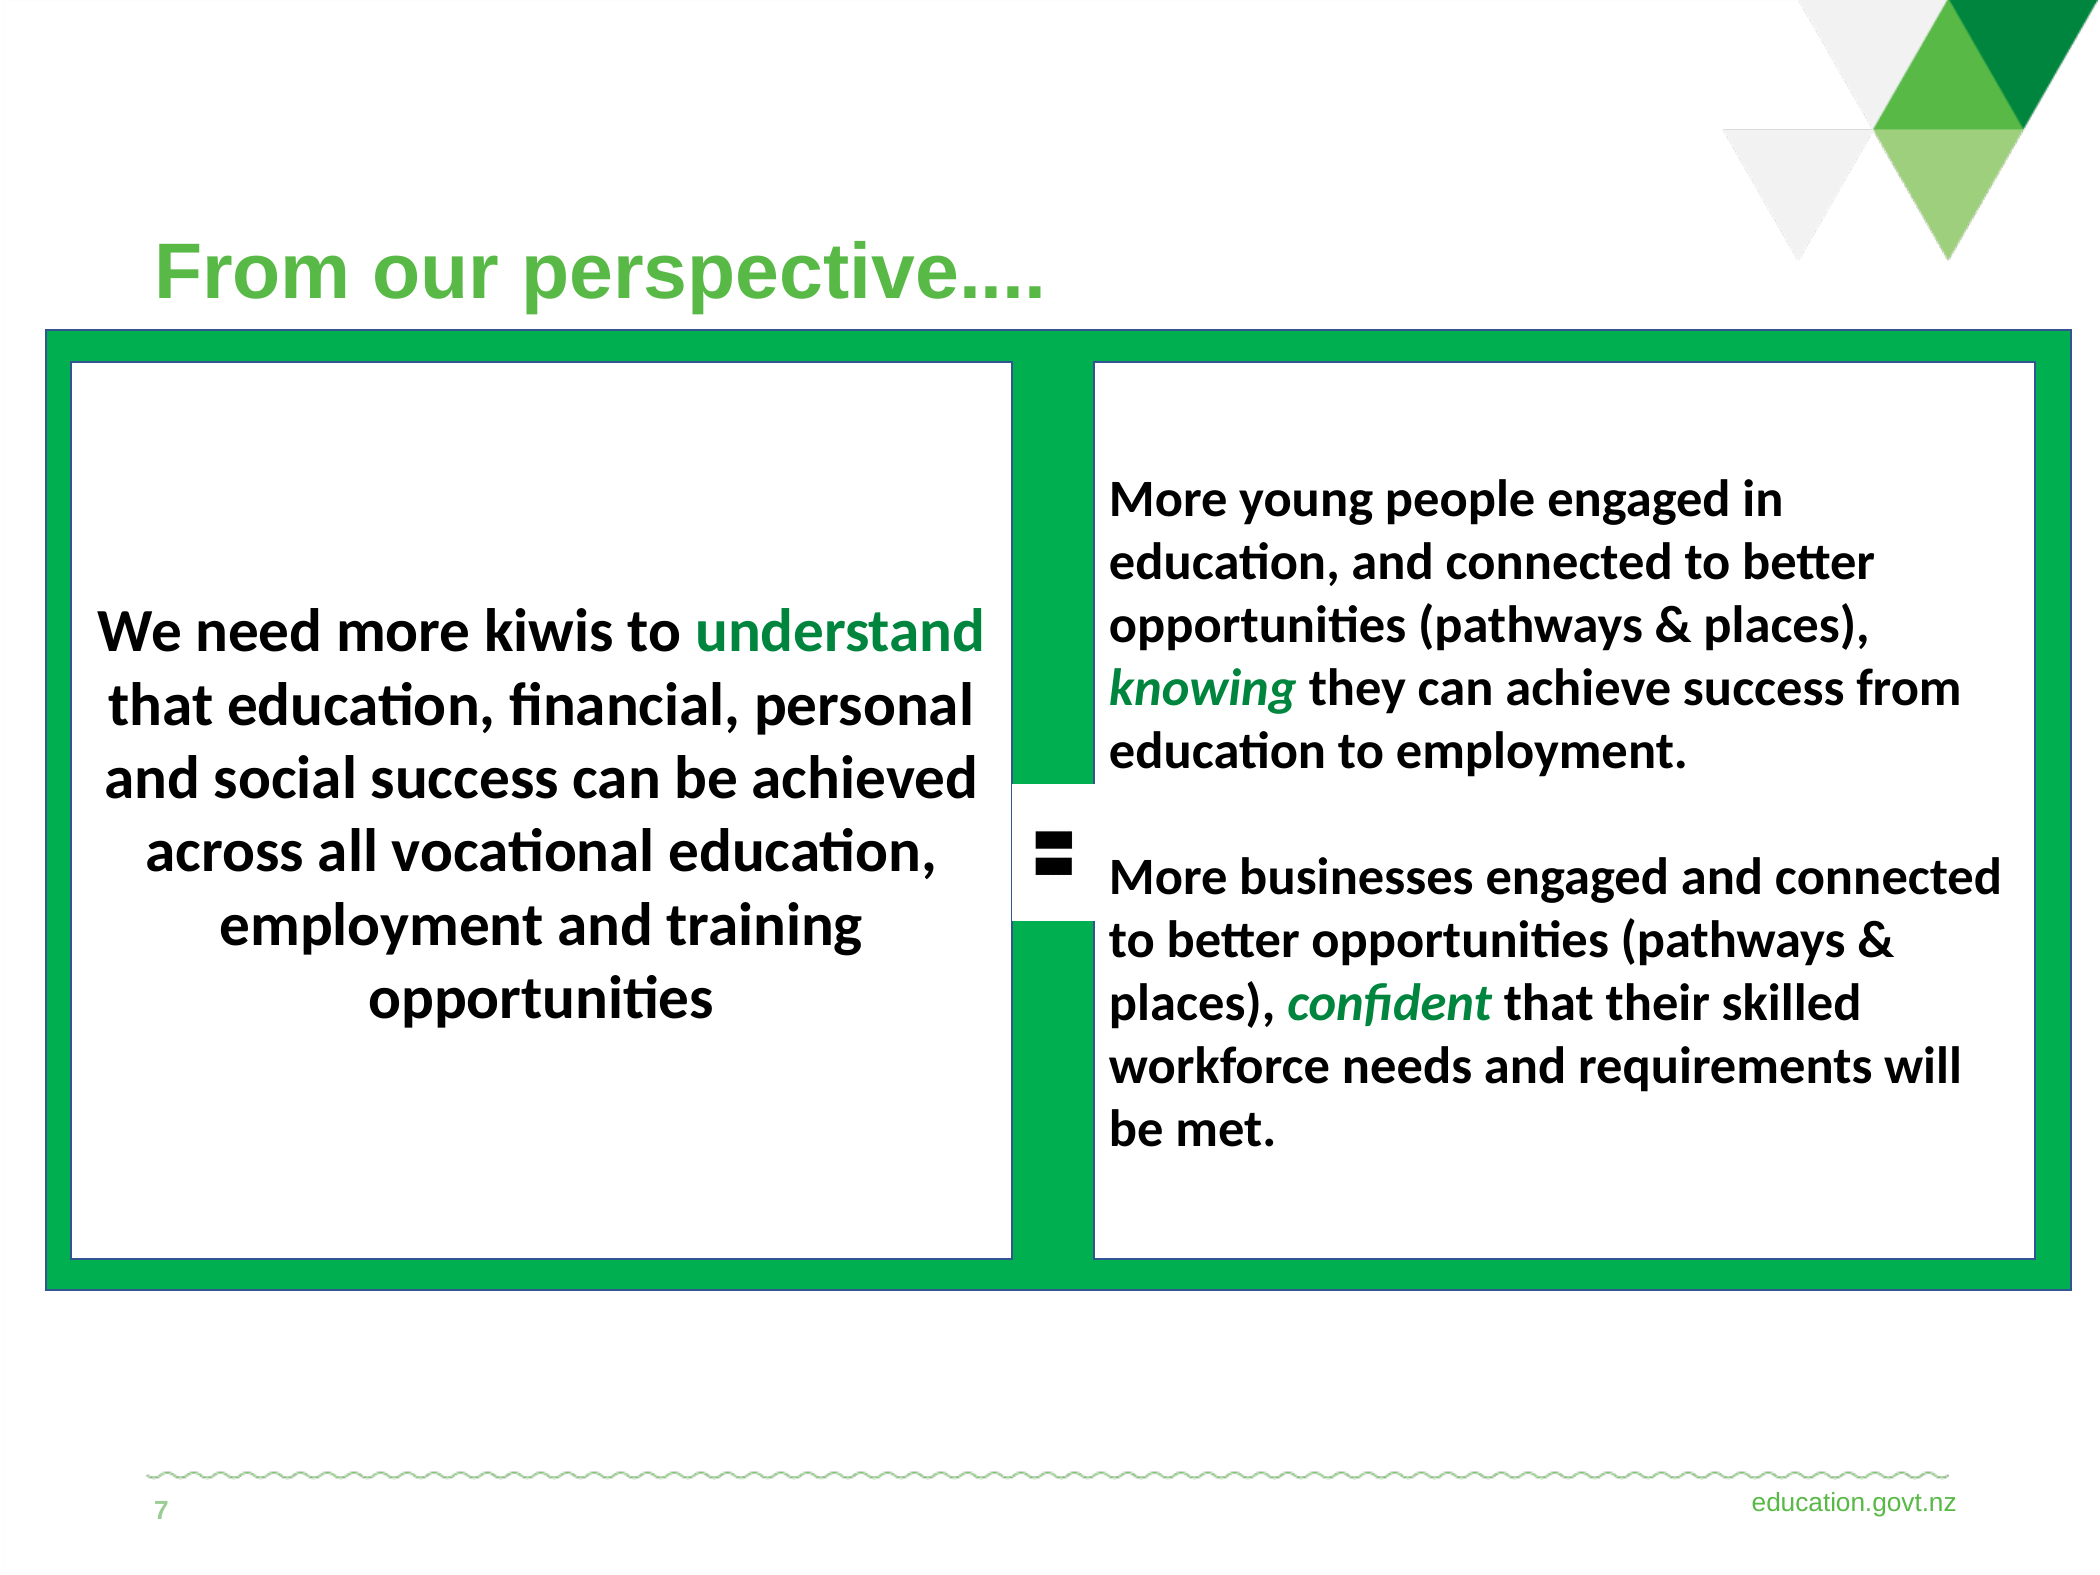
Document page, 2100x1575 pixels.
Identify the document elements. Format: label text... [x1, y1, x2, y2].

slide_number 7 [139, 1488, 321, 1531]
picture [2, 0, 2098, 1572]
text_box We need more kiwis to understand that education, financial, personal and social success can be achieved across all vocational education, employment and training opportunities [70, 361, 1013, 1260]
text_box [45, 329, 2072, 1291]
text_box More young people engaged in education, and connected to better opportunities (pathways & places), knowing they can achieve success from education to employment. More businesses engaged and connected to better opportunities (pathways & places), confident that their skilled workforce needs and requirements will be met. [1093, 361, 2036, 1260]
title From our perspective.... [139, 184, 1294, 329]
